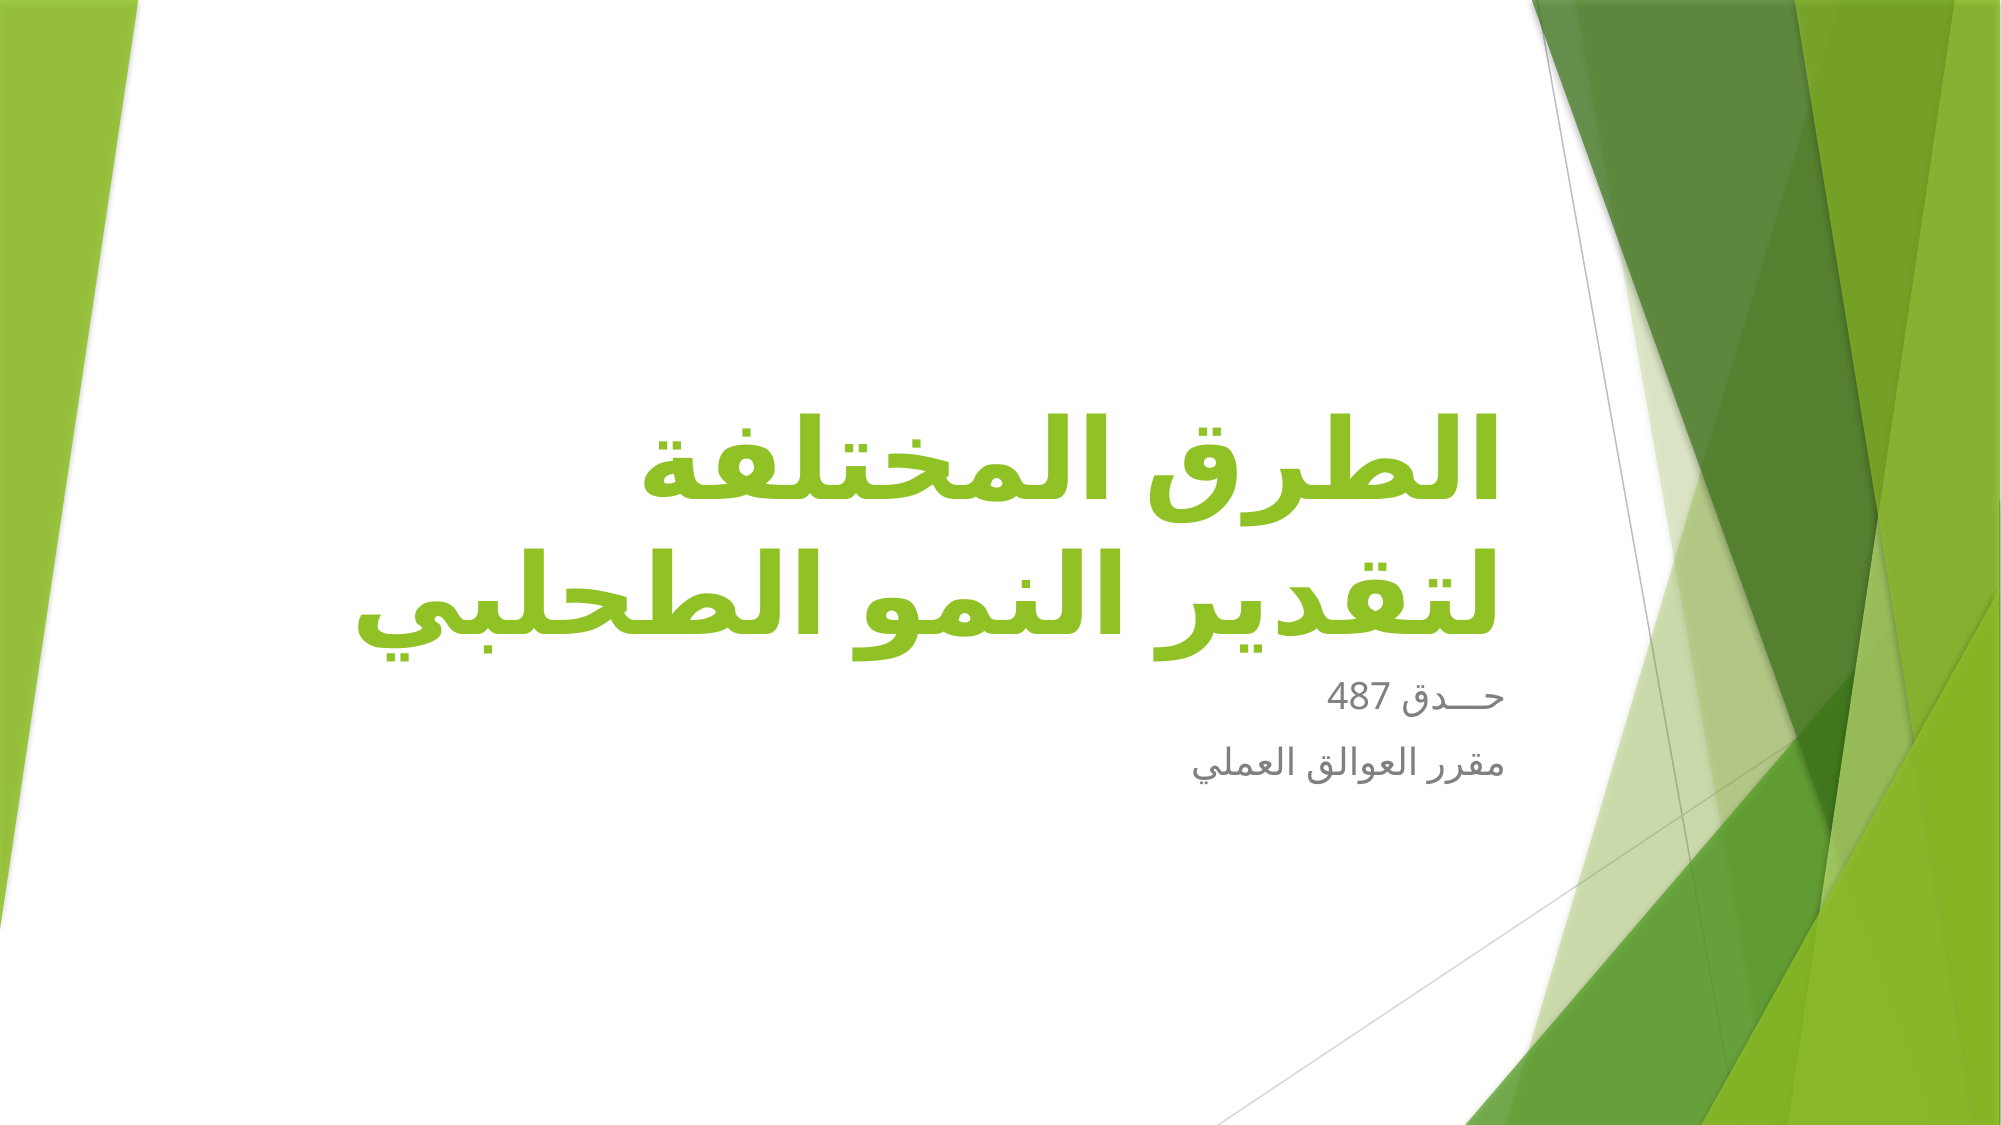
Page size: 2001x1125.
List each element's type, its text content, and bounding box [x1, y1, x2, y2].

subtitle 487 حـــدق مقرر العوالق العملي [247, 664, 1522, 845]
title الطرق المختلفة لتقدير النمو الطحلبي [247, 394, 1522, 664]
